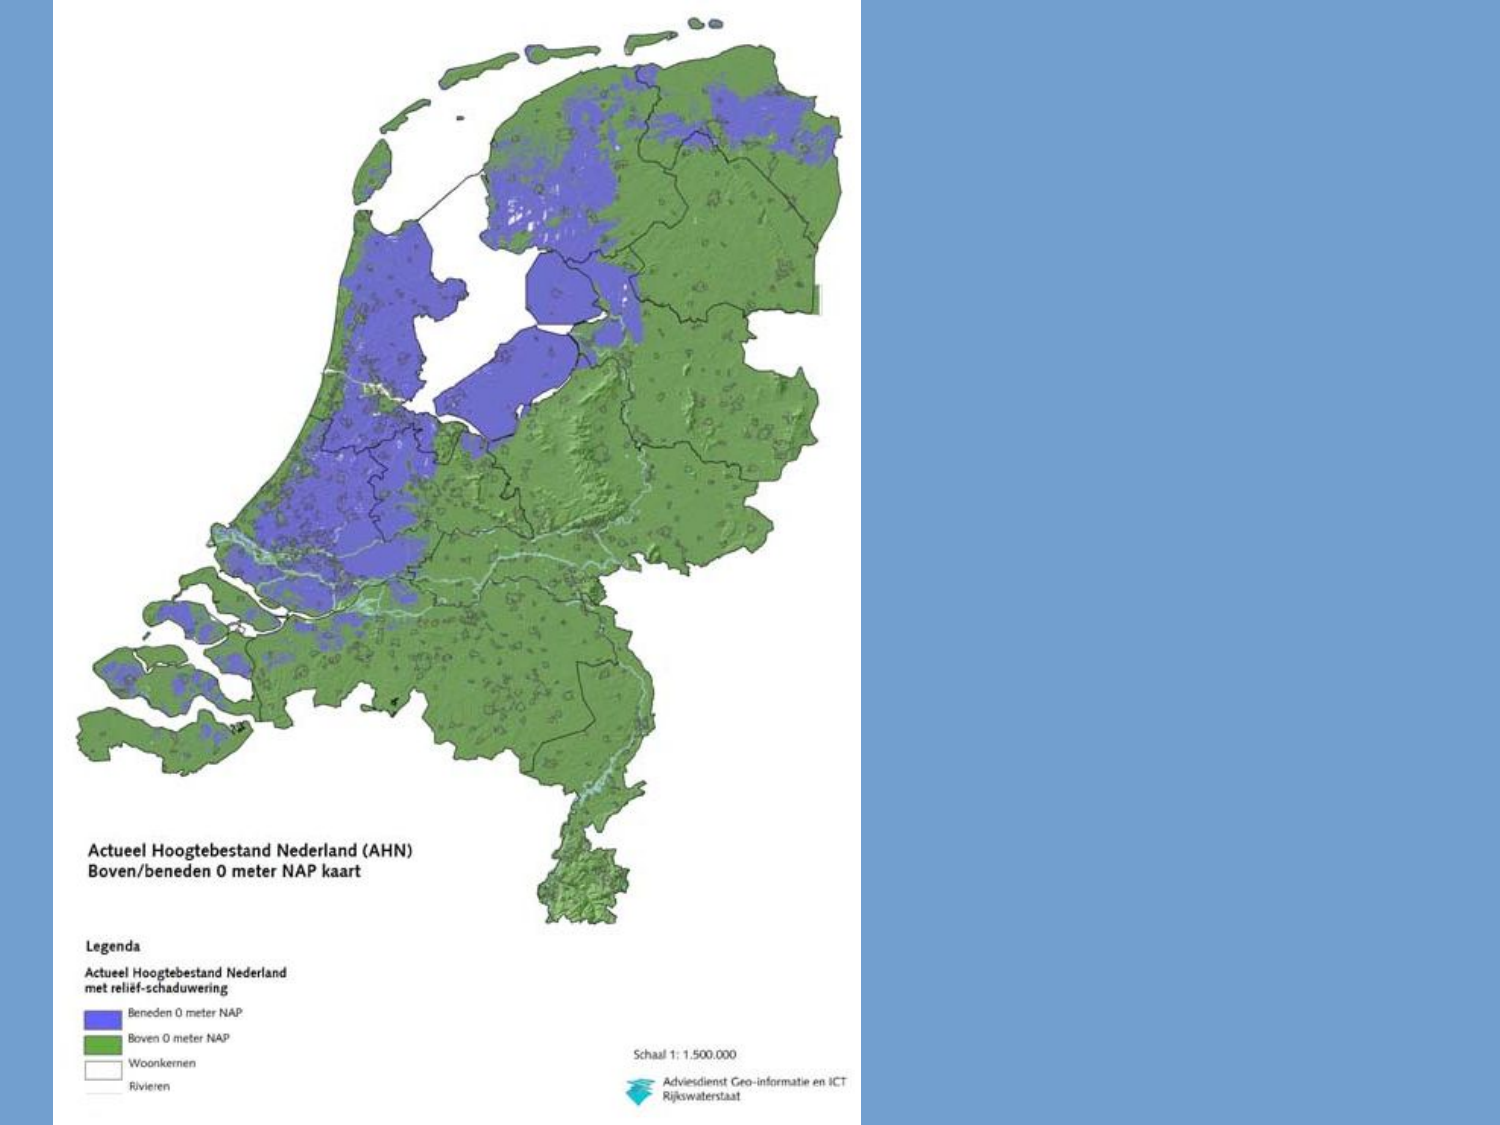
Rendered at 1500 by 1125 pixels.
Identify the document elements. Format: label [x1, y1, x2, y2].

picture [52, 0, 862, 1125]
